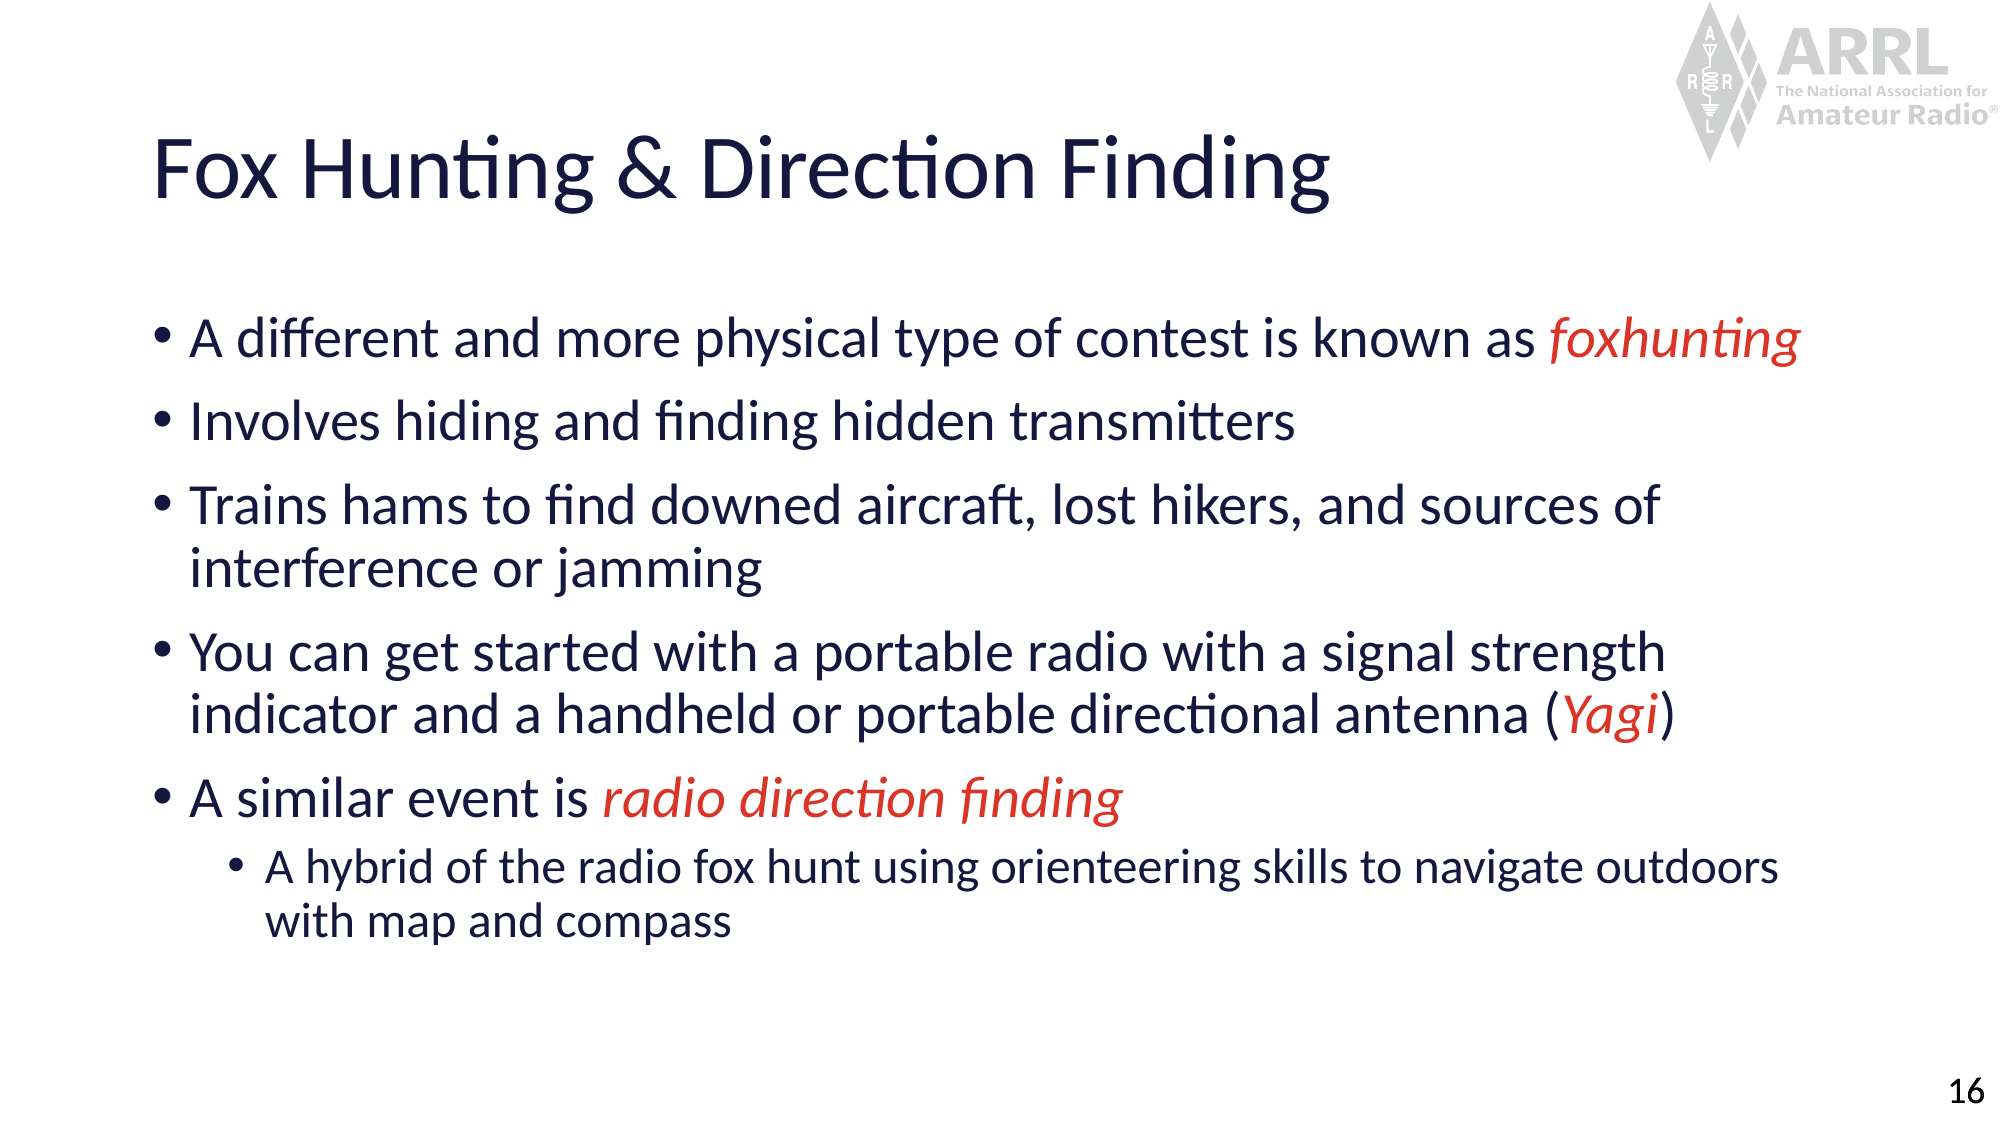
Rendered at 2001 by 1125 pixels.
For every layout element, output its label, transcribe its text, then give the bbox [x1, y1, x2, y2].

title Fox Hunting & Direction Finding [137, 59, 1863, 278]
picture [1674, 0, 2000, 164]
list A different and more physical type of contest is known as foxhunting Involves hiding and finding hidden transmitters Trains hams to find downed aircraft, lost hikers, and sources of interference or jamming You can get started with a portable radio with a signal strength indicator and a handheld or portable directional antenna (Yagi) A similar event is radio direction finding A hybrid of the radio fox hunt using orienteering skills to navigate outdoors with map and compass [137, 299, 1863, 1066]
